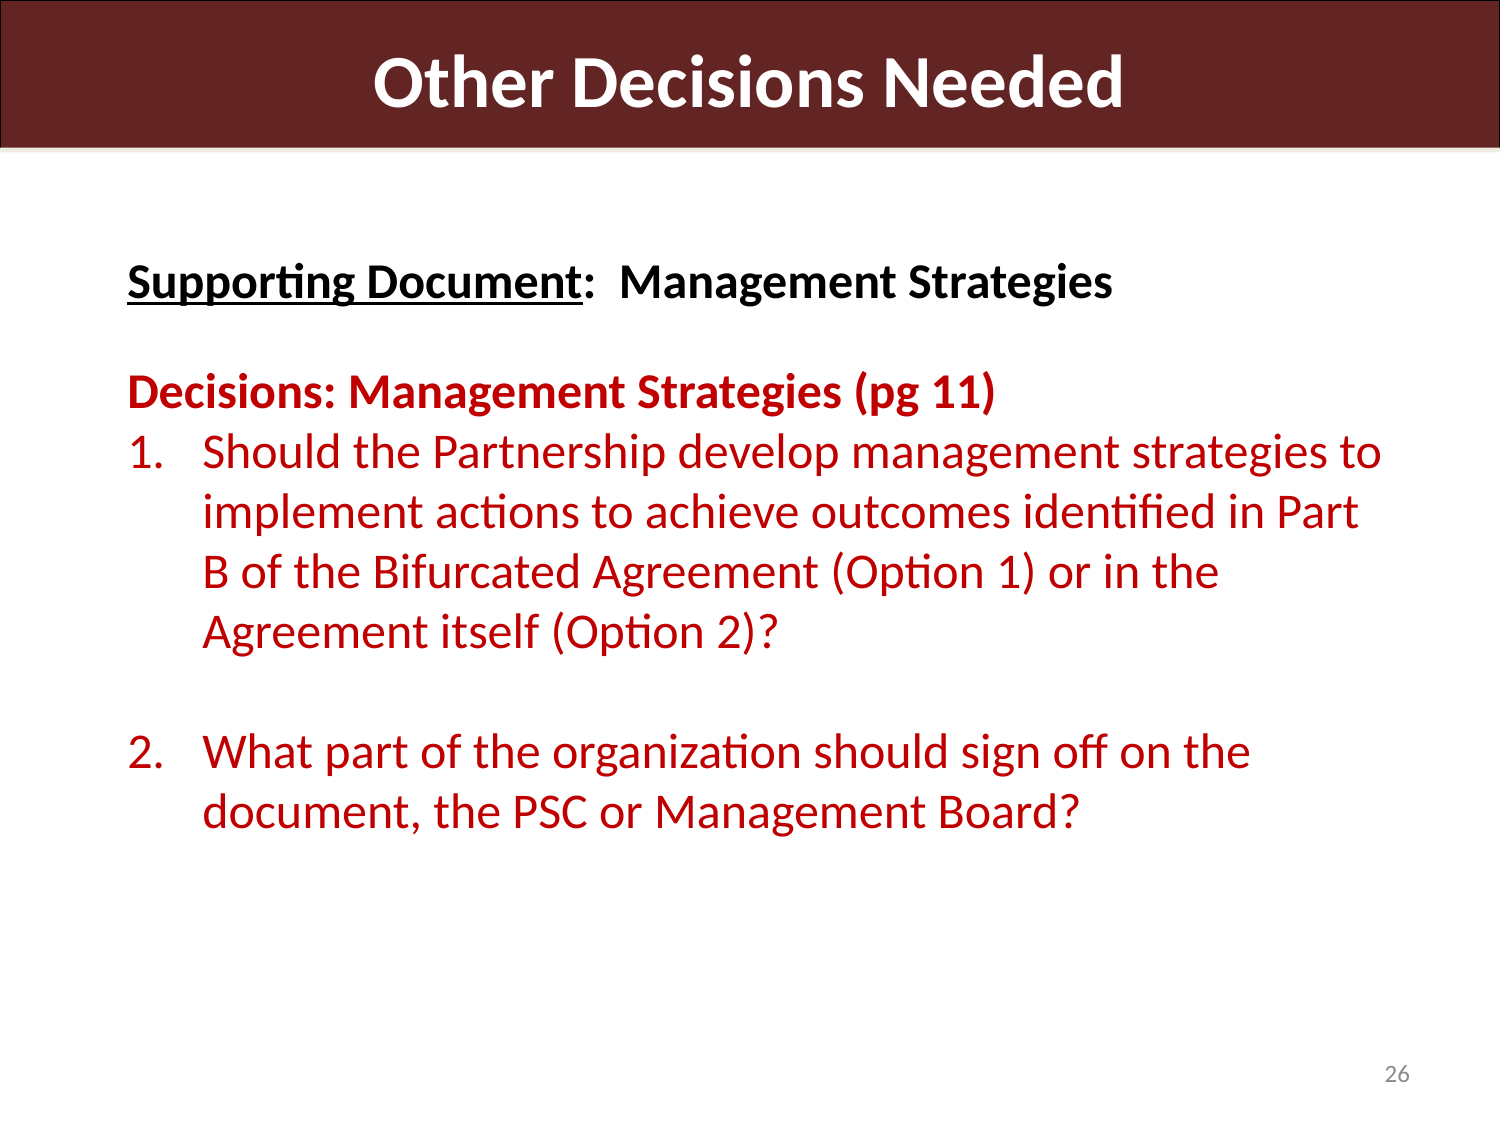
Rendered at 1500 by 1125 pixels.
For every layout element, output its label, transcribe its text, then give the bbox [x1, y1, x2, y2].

slide_number 26 [1074, 1042, 1425, 1103]
text_box Supporting Document: Management Strategies Decisions: Management Strategies (pg 11) Should the Partnership develop management strategies to implement actions to achieve outcomes identified in Part B of the Bifurcated Agreement (Option 1) or in the Agreement itself (Option 2)? What part of the organization should sign off on the document, the PSC or Management Board? [112, 210, 1413, 922]
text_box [0, 0, 1500, 151]
